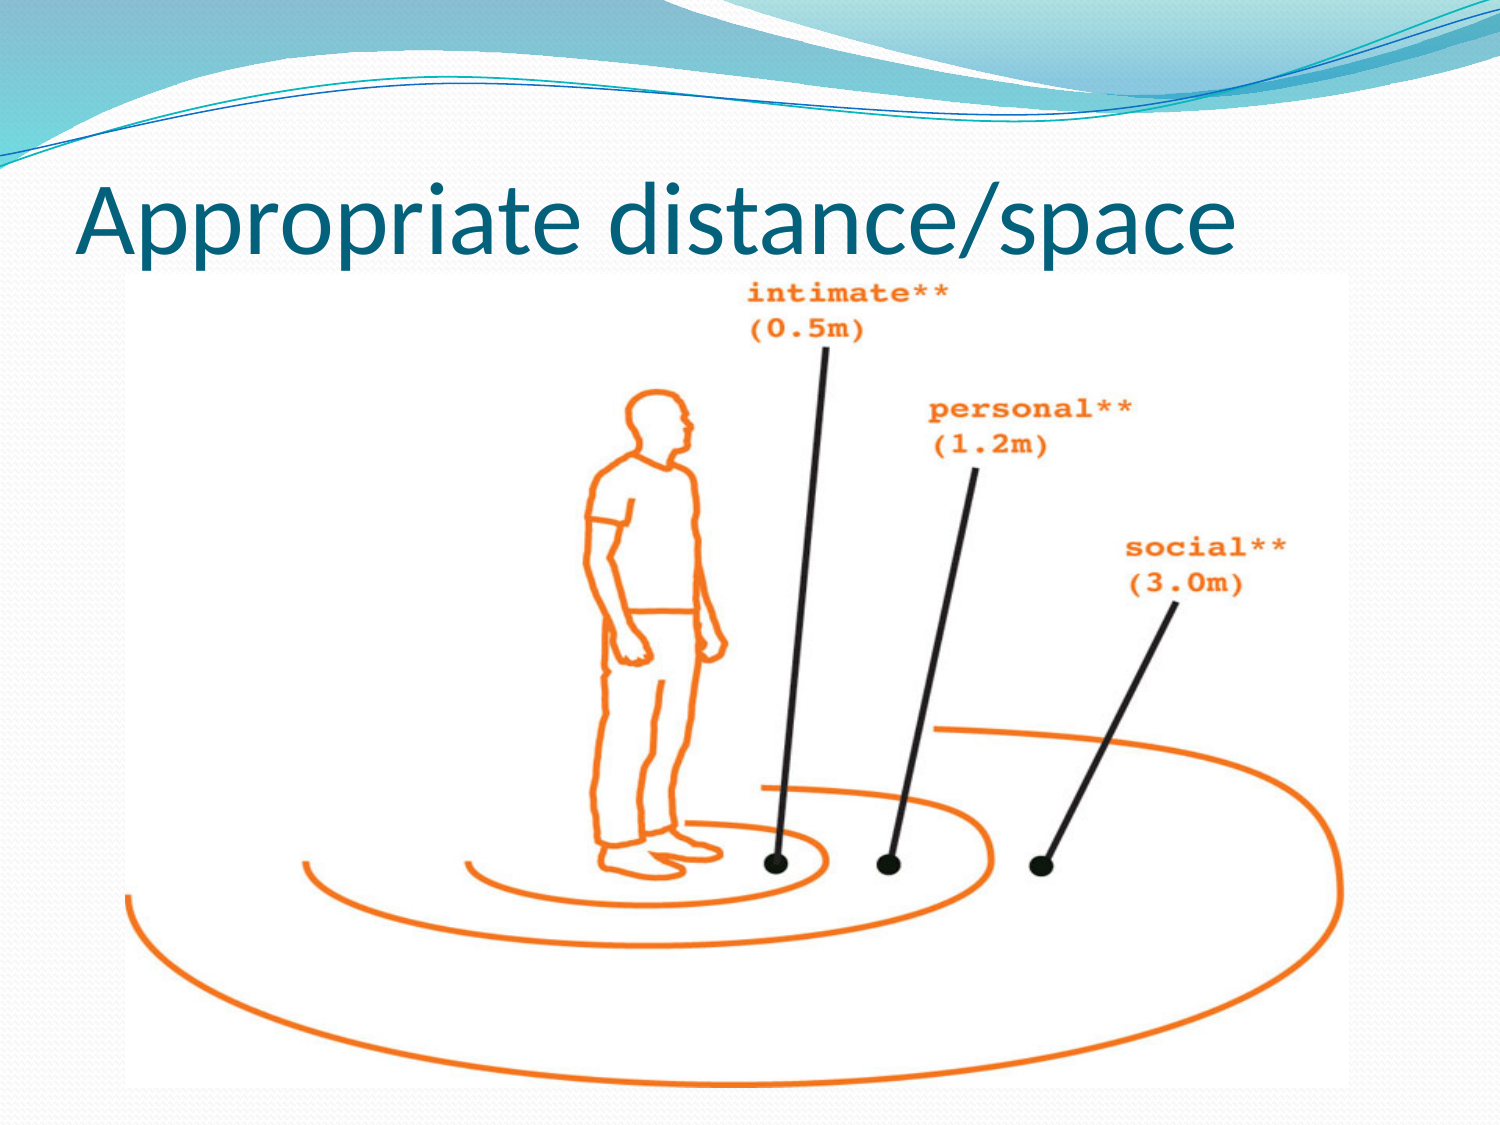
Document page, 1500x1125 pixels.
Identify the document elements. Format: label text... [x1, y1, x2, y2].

title Appropriate distance/space [75, 75, 1425, 275]
picture [124, 274, 1349, 1088]
